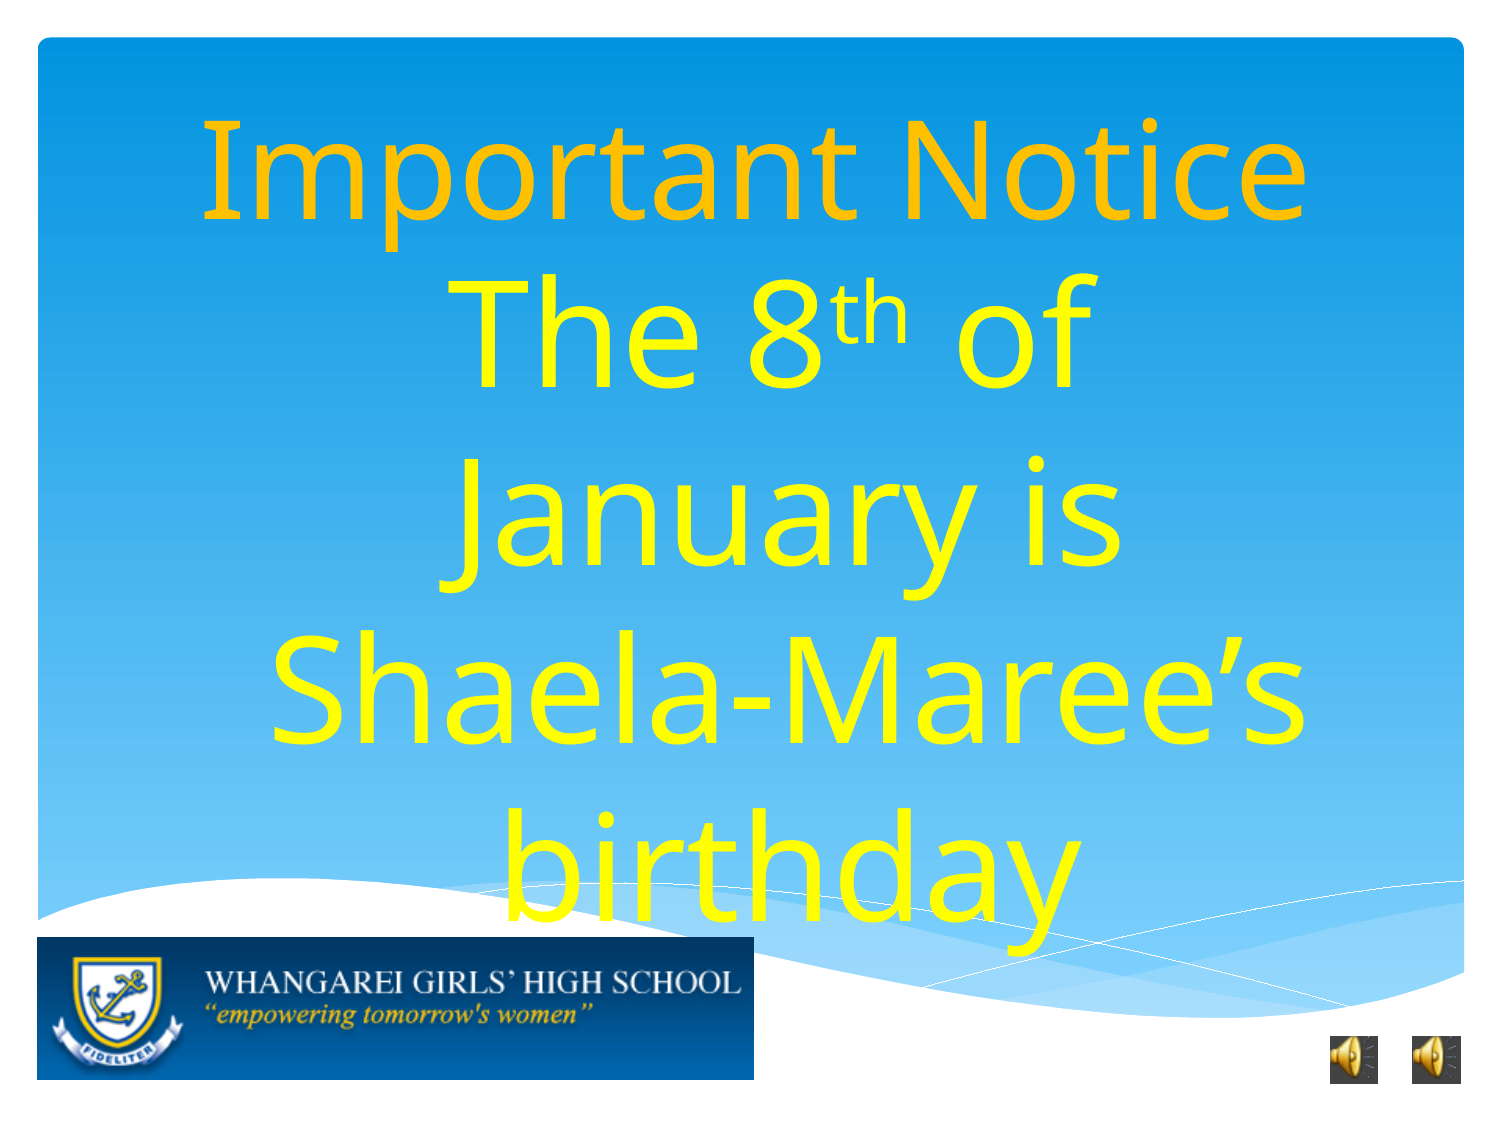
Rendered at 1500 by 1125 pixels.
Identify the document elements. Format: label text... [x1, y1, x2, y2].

picture [37, 937, 754, 1080]
picture [1328, 1034, 1380, 1086]
text_box Important Notice [149, 37, 1362, 255]
picture [1411, 1034, 1462, 1086]
text_box The 8th of January is Shaela-Maree’s birthday [149, 231, 1391, 963]
